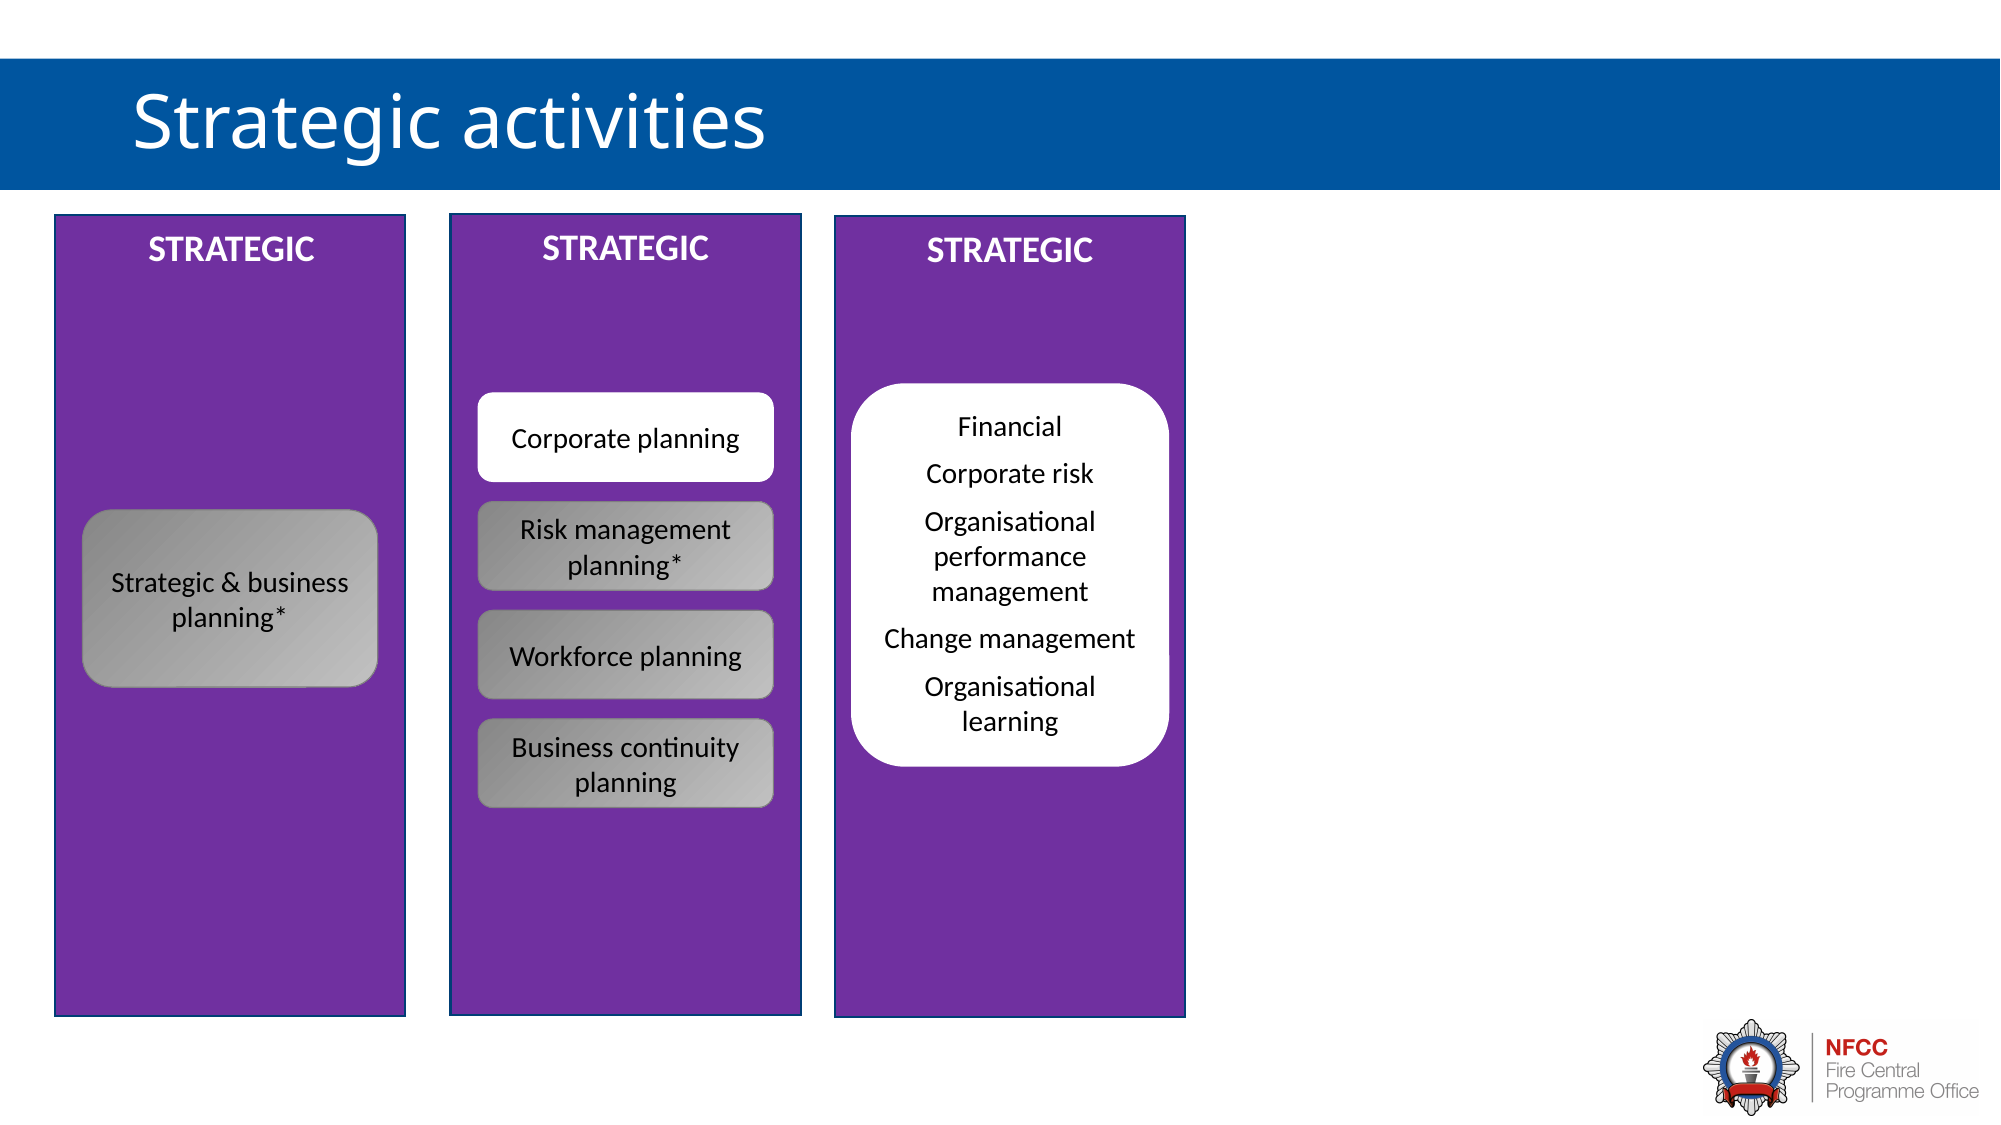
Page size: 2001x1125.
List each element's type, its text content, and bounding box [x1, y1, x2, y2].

text_box Risk management planning* [477, 501, 774, 591]
text_box [449, 213, 802, 1016]
text_box Corporate planning [477, 392, 774, 483]
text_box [834, 216, 1186, 1018]
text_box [54, 215, 406, 1017]
text_box Business continuity planning [477, 718, 774, 809]
text_box Workforce planning [477, 609, 774, 700]
text_box STRATEGIC [478, 215, 774, 275]
title Strategic activities [0, 58, 2000, 190]
picture [1703, 1019, 1979, 1116]
